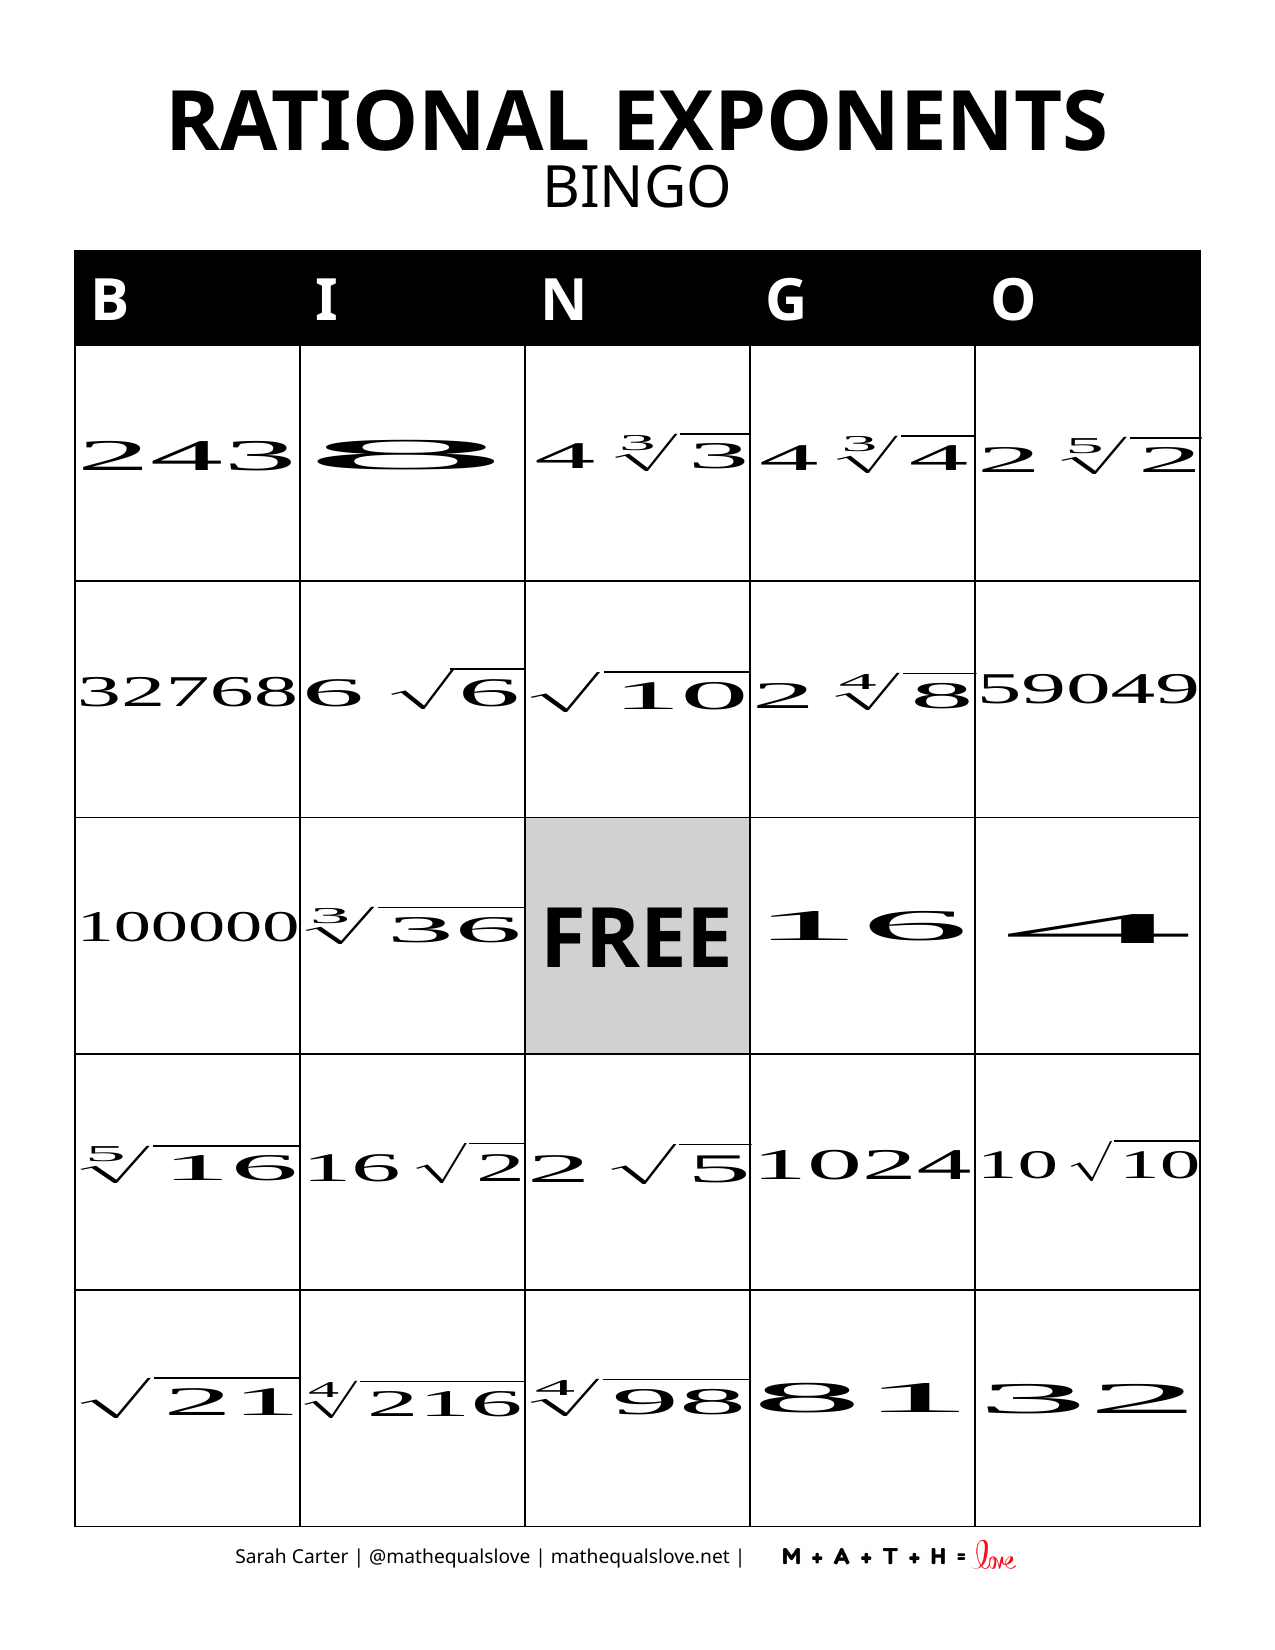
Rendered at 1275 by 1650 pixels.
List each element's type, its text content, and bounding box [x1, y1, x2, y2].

table_cell [301, 1291, 524, 1526]
text_box RATIONAL EXPONENTS [74, 59, 1200, 175]
table_cell [976, 346, 1199, 580]
table_header B [76, 251, 299, 344]
table_cell [751, 346, 974, 580]
table_cell [976, 818, 1199, 1053]
table_cell [751, 818, 974, 1053]
table_cell [526, 582, 749, 817]
table_cell [751, 1055, 974, 1289]
table_cell [76, 1055, 299, 1289]
table_cell [76, 346, 299, 580]
table_cell [976, 582, 1199, 817]
table_cell [976, 1055, 1199, 1289]
table_header G [751, 251, 974, 344]
table_cell [301, 346, 524, 580]
table_header O [976, 251, 1199, 344]
table_cell [301, 818, 524, 1053]
table_cell FREE [526, 818, 749, 1053]
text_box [220, 1535, 1055, 1576]
table_cell [976, 1291, 1199, 1526]
table_cell [76, 1291, 299, 1526]
text_box BINGO [74, 175, 1200, 226]
table_cell [526, 1291, 749, 1526]
table_cell [301, 1055, 524, 1289]
table_cell [751, 582, 974, 817]
table_cell [751, 1291, 974, 1526]
table_header N [526, 251, 749, 344]
table_header I [301, 251, 524, 344]
table_cell [526, 1055, 749, 1289]
table_cell [76, 582, 299, 817]
table_cell [301, 582, 524, 817]
table_cell [76, 818, 299, 1053]
table_cell [526, 346, 749, 580]
